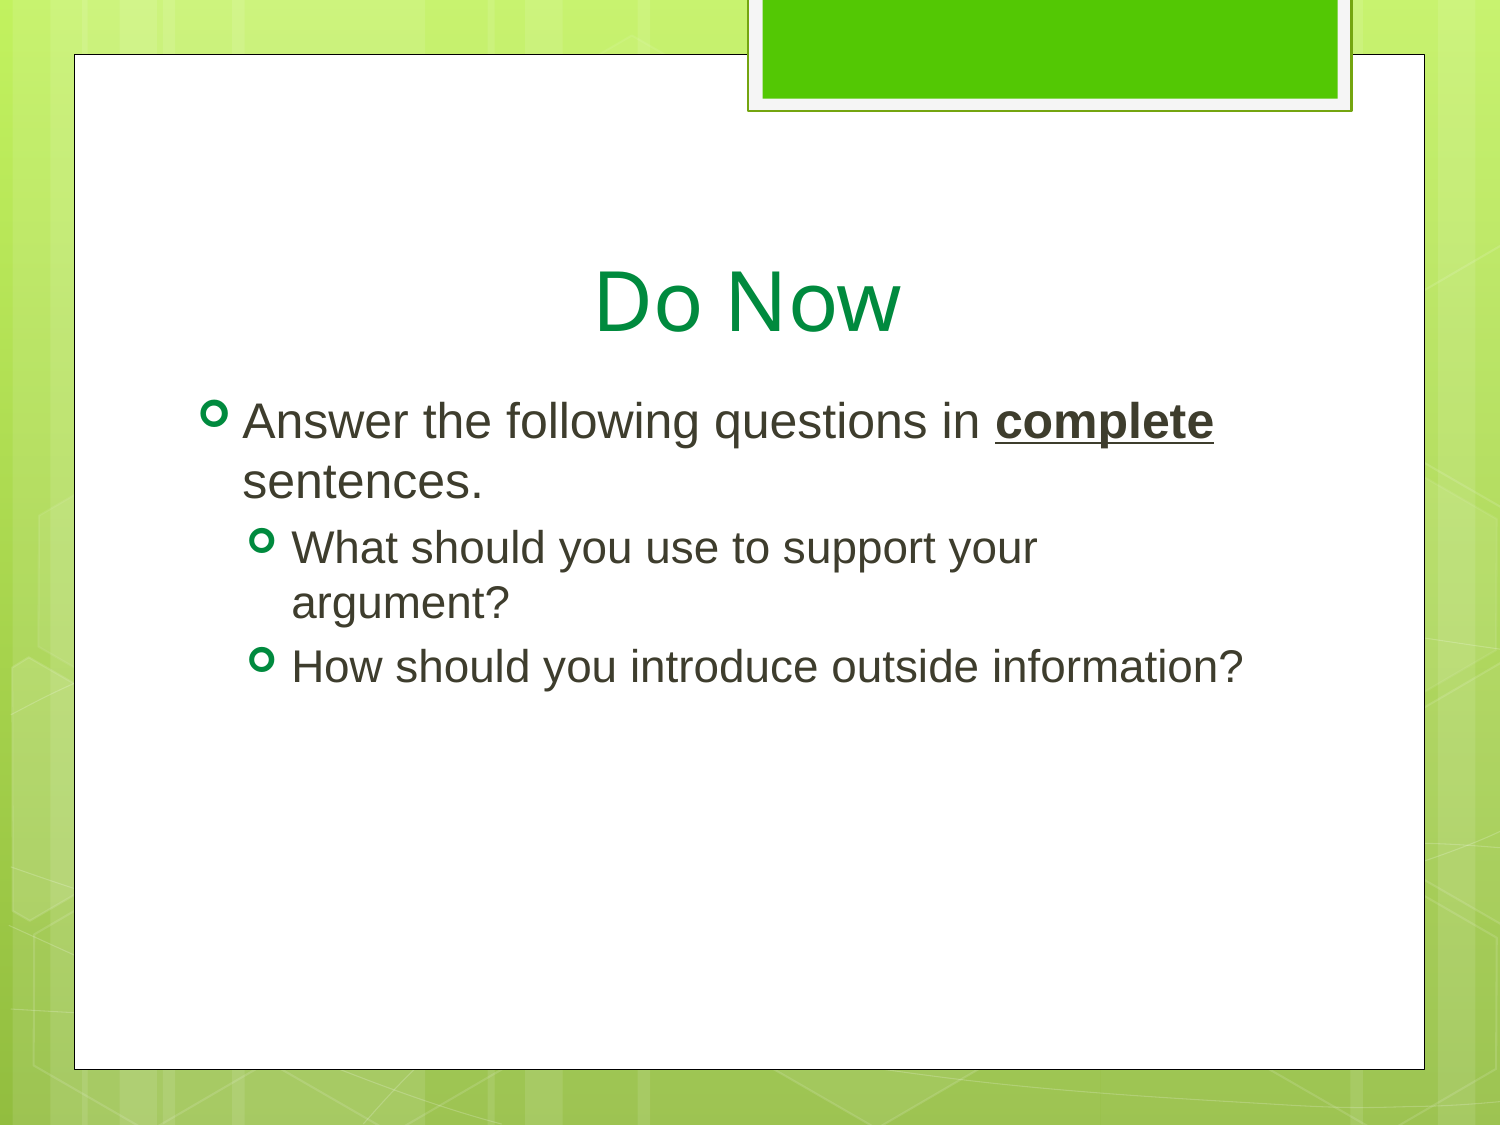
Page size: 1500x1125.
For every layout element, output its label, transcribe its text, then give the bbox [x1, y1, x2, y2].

title Do Now [171, 168, 1324, 357]
list Answer the following questions in complete sentences. What should you use to support your argument? How should you introduce outside information? [171, 381, 1283, 957]
